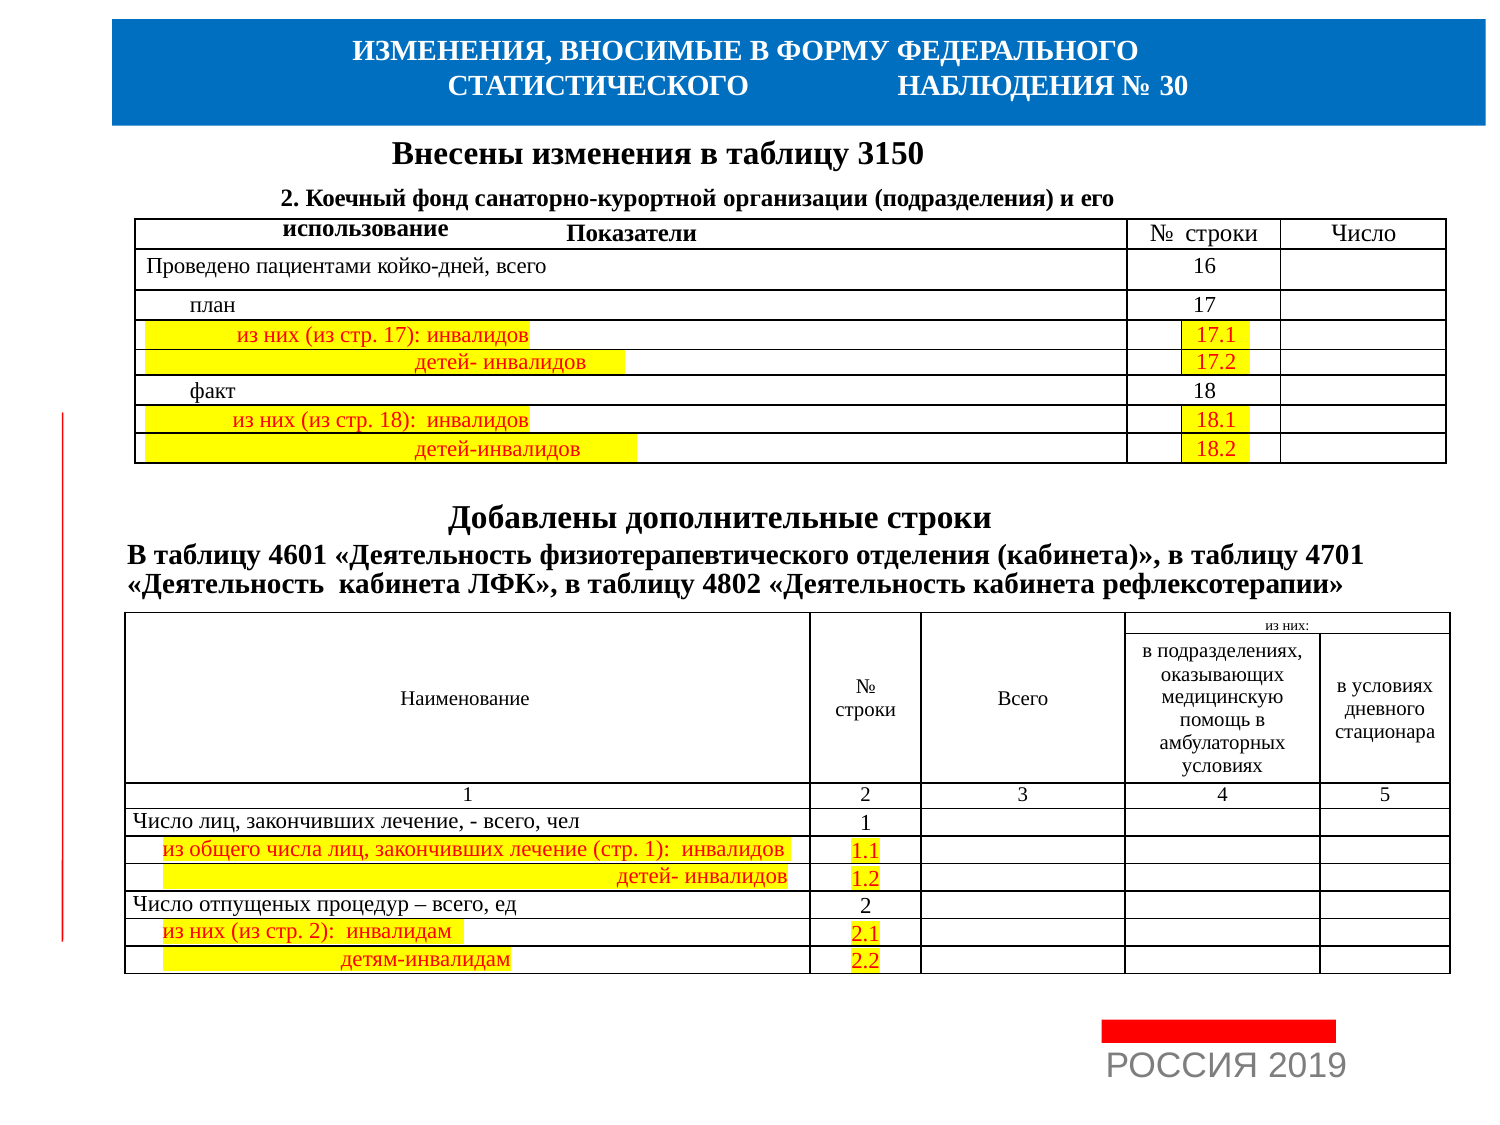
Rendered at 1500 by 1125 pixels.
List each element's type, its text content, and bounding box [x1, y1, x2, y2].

table_cell [625, 350, 1126, 374]
table_cell детям-инвалидам [126, 947, 809, 973]
table_cell [1281, 376, 1445, 404]
table_cell [1250, 321, 1280, 349]
table_cell [1321, 837, 1449, 863]
table_cell детей-инвалидов [145, 434, 637, 462]
table_cell 18 [1128, 376, 1280, 404]
table_cell [1250, 350, 1280, 374]
table_cell [1281, 291, 1445, 319]
table_header Всего [922, 613, 1124, 782]
table_header № строки [811, 613, 920, 782]
table_cell 2.1 [811, 919, 920, 945]
table_cell [1128, 321, 1181, 349]
table_cell [1128, 406, 1181, 432]
table_header Наименование [126, 613, 809, 782]
table_cell [1126, 837, 1319, 863]
table_cell в подразделениях, оказывающих медицинскую помощь в амбулаторных условиях [1126, 634, 1319, 782]
table_header Число [1281, 220, 1445, 248]
table_cell [922, 837, 1124, 863]
table_cell 1 [811, 809, 920, 835]
table_cell [1250, 406, 1280, 432]
table_cell [1128, 350, 1181, 374]
table_cell [530, 321, 1126, 349]
text_box [112, 19, 1486, 126]
table_cell 5 [1321, 784, 1449, 808]
text_box [1101, 1019, 1336, 1043]
table_cell [136, 350, 145, 374]
table_cell [1126, 864, 1319, 890]
table_cell детей- инвалидов [126, 864, 809, 890]
table_cell [136, 406, 145, 432]
table_cell 2.2 [811, 947, 920, 973]
table_cell [1126, 809, 1319, 835]
table_cell 18.1 [1182, 406, 1250, 432]
table_cell [1321, 864, 1449, 890]
table_cell из них (из стр. 17): инвалидов [145, 321, 530, 349]
text_box ИЗМЕНЕНИЯ, ВНОСИМЫЕ В ФОРМУ ФЕДЕРАЛЬНОГО СТАТИСТИЧЕСКОГО НАБЛЮДЕНИЯ № 30 Внесены изменения в таблицу 3150 2. Коечный фонд санаторно-курортной организации (подразделения) и его использование [280, 29, 1300, 242]
table_cell [1281, 321, 1445, 349]
table_cell 17.1 [1182, 321, 1250, 349]
table_cell план [136, 291, 1126, 319]
table_cell детей- инвалидов [145, 350, 625, 374]
table_cell 1.2 [811, 864, 920, 890]
table_cell 4 [1126, 784, 1319, 808]
table_cell [136, 434, 145, 462]
table_cell [1126, 947, 1319, 973]
table_cell из них (из стр. 2): инвалидам [126, 919, 809, 945]
table_cell 1 [126, 784, 809, 808]
table_header из них: [1126, 613, 1449, 633]
table_cell 18.2 [1182, 434, 1250, 462]
table_cell [530, 406, 1126, 432]
table_cell 1.1 [811, 837, 920, 863]
table_cell [1321, 892, 1449, 918]
table_cell 2 [811, 892, 920, 918]
table_cell [1126, 919, 1319, 945]
table_cell [1321, 919, 1449, 945]
table_header № строки [1128, 242, 1280, 248]
table_cell 17 [1128, 291, 1280, 319]
table_cell Число лиц, закончивших лечение, - всего, чел [126, 809, 809, 835]
table_cell [922, 892, 1124, 918]
table_cell [922, 809, 1124, 835]
text_box РОССИЯ 2019 [1103, 1042, 1349, 1085]
table_cell 2 [811, 784, 920, 808]
table_cell [1281, 406, 1445, 432]
table_cell [136, 321, 145, 349]
table_cell [1128, 434, 1181, 462]
table_cell 3 [922, 784, 1124, 808]
table_cell [1250, 434, 1280, 462]
table_cell из них (из стр. 18): инвалидов [145, 406, 530, 432]
table_cell Число отпущеных процедур – всего, ед [126, 892, 809, 918]
table_cell [1281, 250, 1445, 289]
table_cell [1126, 892, 1319, 918]
table_cell [1281, 350, 1445, 374]
table_cell 16 [1128, 250, 1280, 289]
table_cell [922, 919, 1124, 945]
table_cell факт [136, 376, 1126, 404]
table_cell в условиях дневного стационара [1321, 634, 1449, 782]
table_cell из общего числа лиц, закончивших лечение (стр. 1): инвалидов [126, 837, 809, 863]
table_cell [1321, 947, 1449, 973]
table_cell [1321, 809, 1449, 835]
text_box Добавлены дополнительные строки В таблицу 4601 «Деятельность физиотерапевтического отделения (кабинета)», в таблицу 4701 «Деятельность кабинета ЛФК», в таблицу 4802 «Деятельность кабинета рефлексотерапии» [125, 487, 1450, 600]
table_header Показатели [136, 220, 1126, 248]
table_cell [922, 947, 1124, 973]
table_cell [922, 864, 1124, 890]
table_cell [637, 434, 1126, 462]
table_cell 17.2 [1182, 350, 1250, 374]
table_cell [1281, 434, 1445, 462]
table_cell Проведено пациентами койко-дней, всего [136, 250, 1126, 289]
